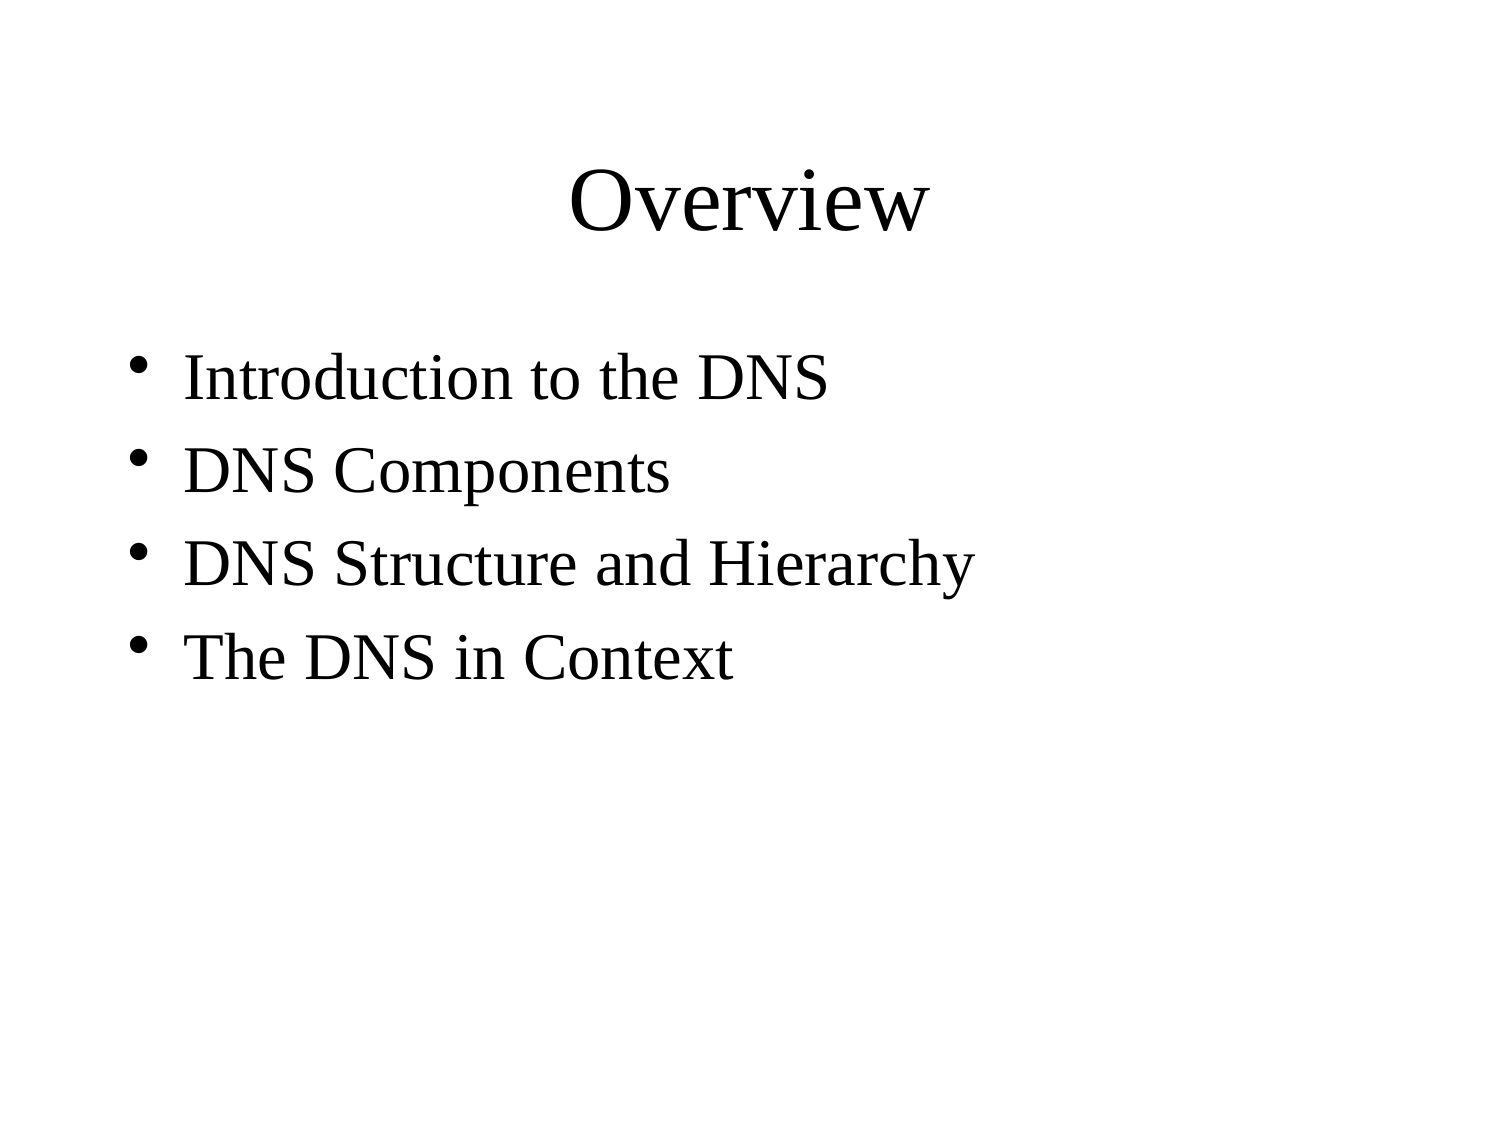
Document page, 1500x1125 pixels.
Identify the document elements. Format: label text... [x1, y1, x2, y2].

title Overview [112, 99, 1388, 288]
list Introduction to the DNS DNS Components DNS Structure and Hierarchy The DNS in Context [112, 324, 1388, 1000]
